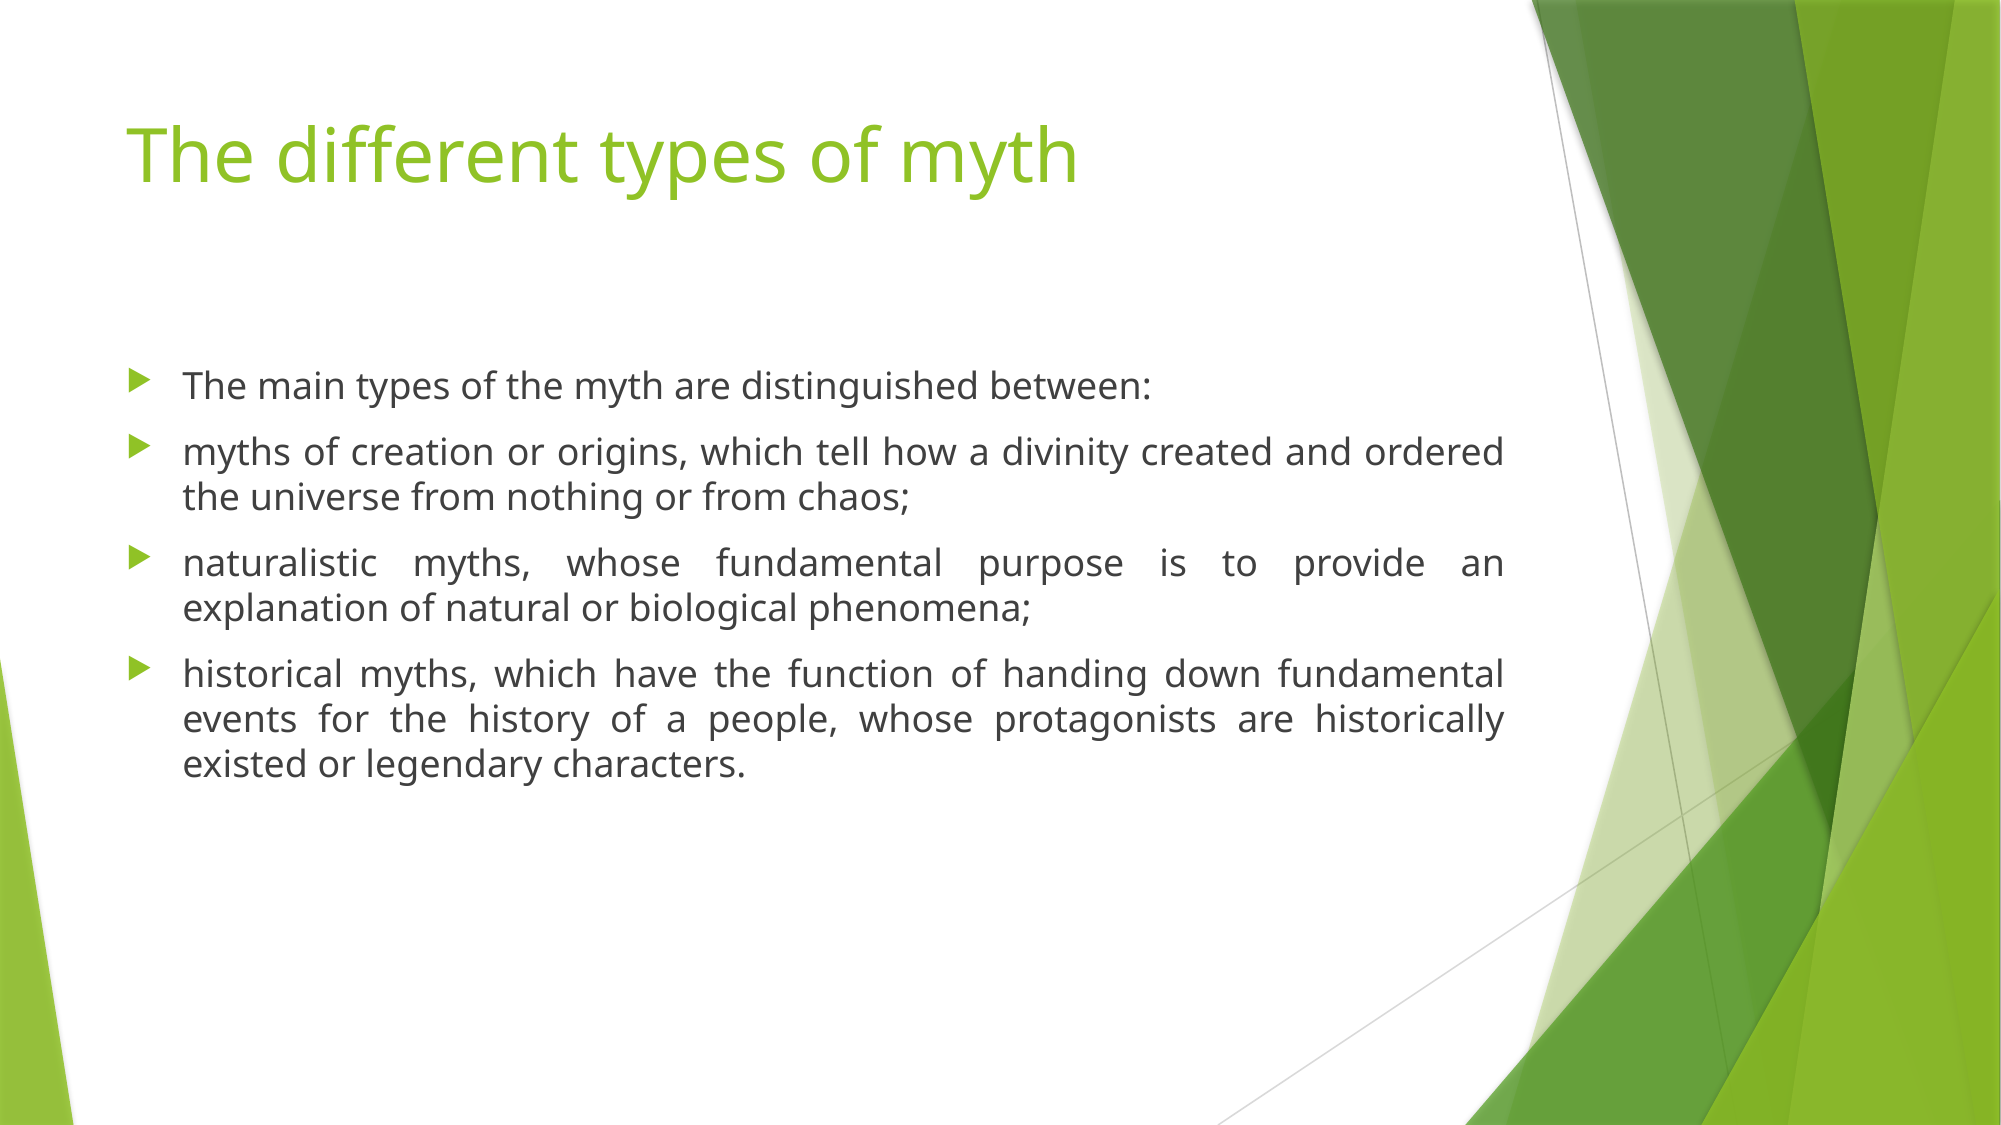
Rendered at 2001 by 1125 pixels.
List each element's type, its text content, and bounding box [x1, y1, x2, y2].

title The different types of myth [111, 99, 1522, 317]
list The main types of the myth are distinguished between: myths of creation or origins, which tell how a divinity created and ordered the universe from nothing or from chaos; naturalistic myths, whose fundamental purpose is to provide an explanation of natural or biological phenomena; historical myths, which have the function of handing down fundamental events for the history of a people, whose protagonists are historically existed or legendary characters. [111, 354, 1522, 992]
